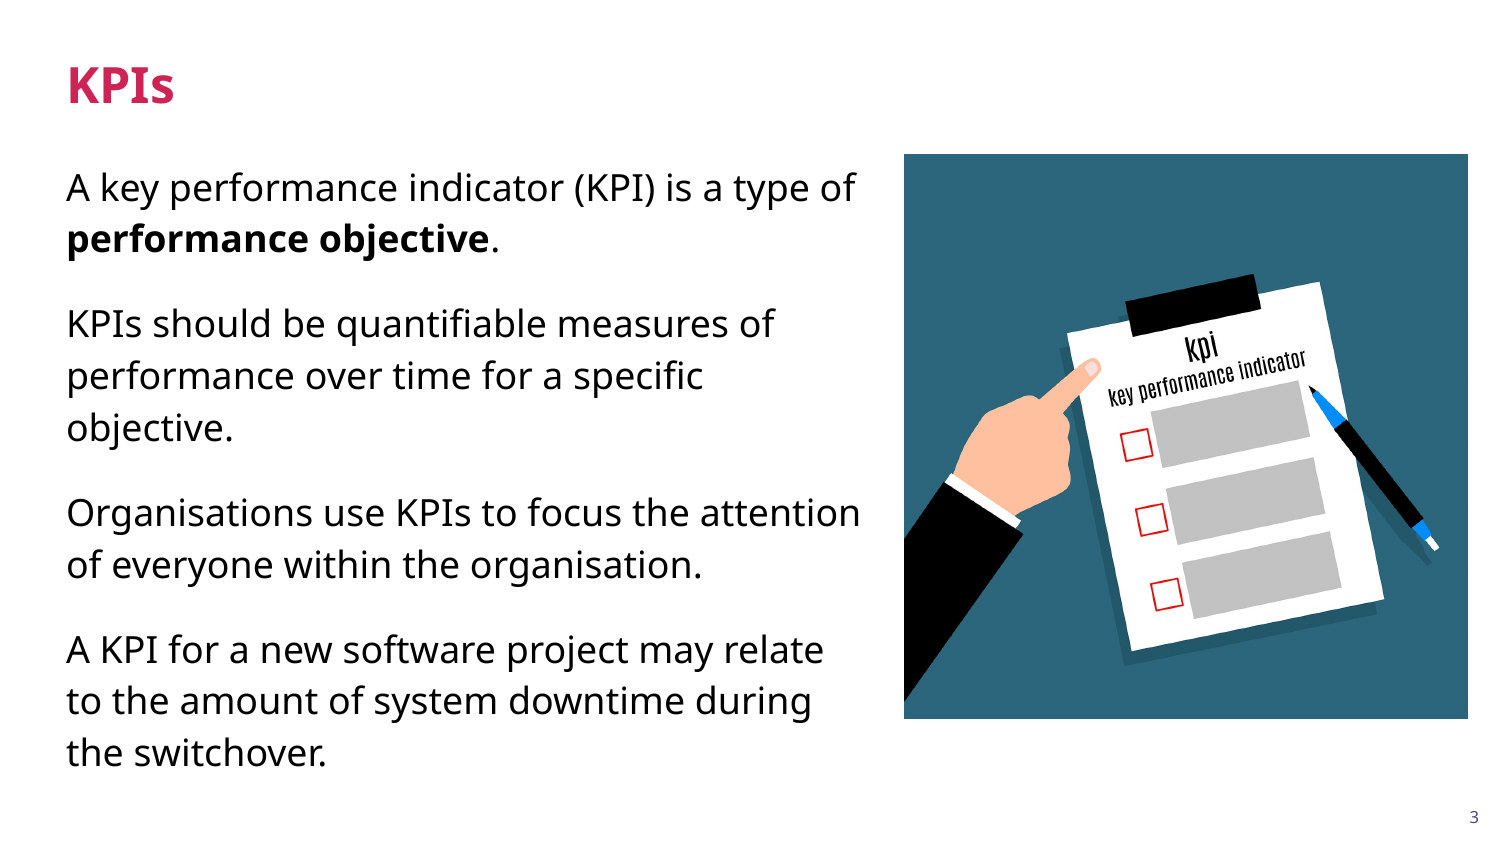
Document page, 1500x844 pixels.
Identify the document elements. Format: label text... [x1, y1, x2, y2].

title KPIs [51, 25, 1449, 142]
slide_number 3 [1448, 792, 1500, 844]
picture [903, 154, 1468, 719]
list A key performance indicator (KPI) is a type of performance objective. KPIs should be quantifiable measures of performance over time for a specific objective. Organisations use KPIs to focus the attention of everyone within the organisation. A KPI for a new software project may relate to the amount of system downtime during the switchover. [51, 142, 887, 768]
